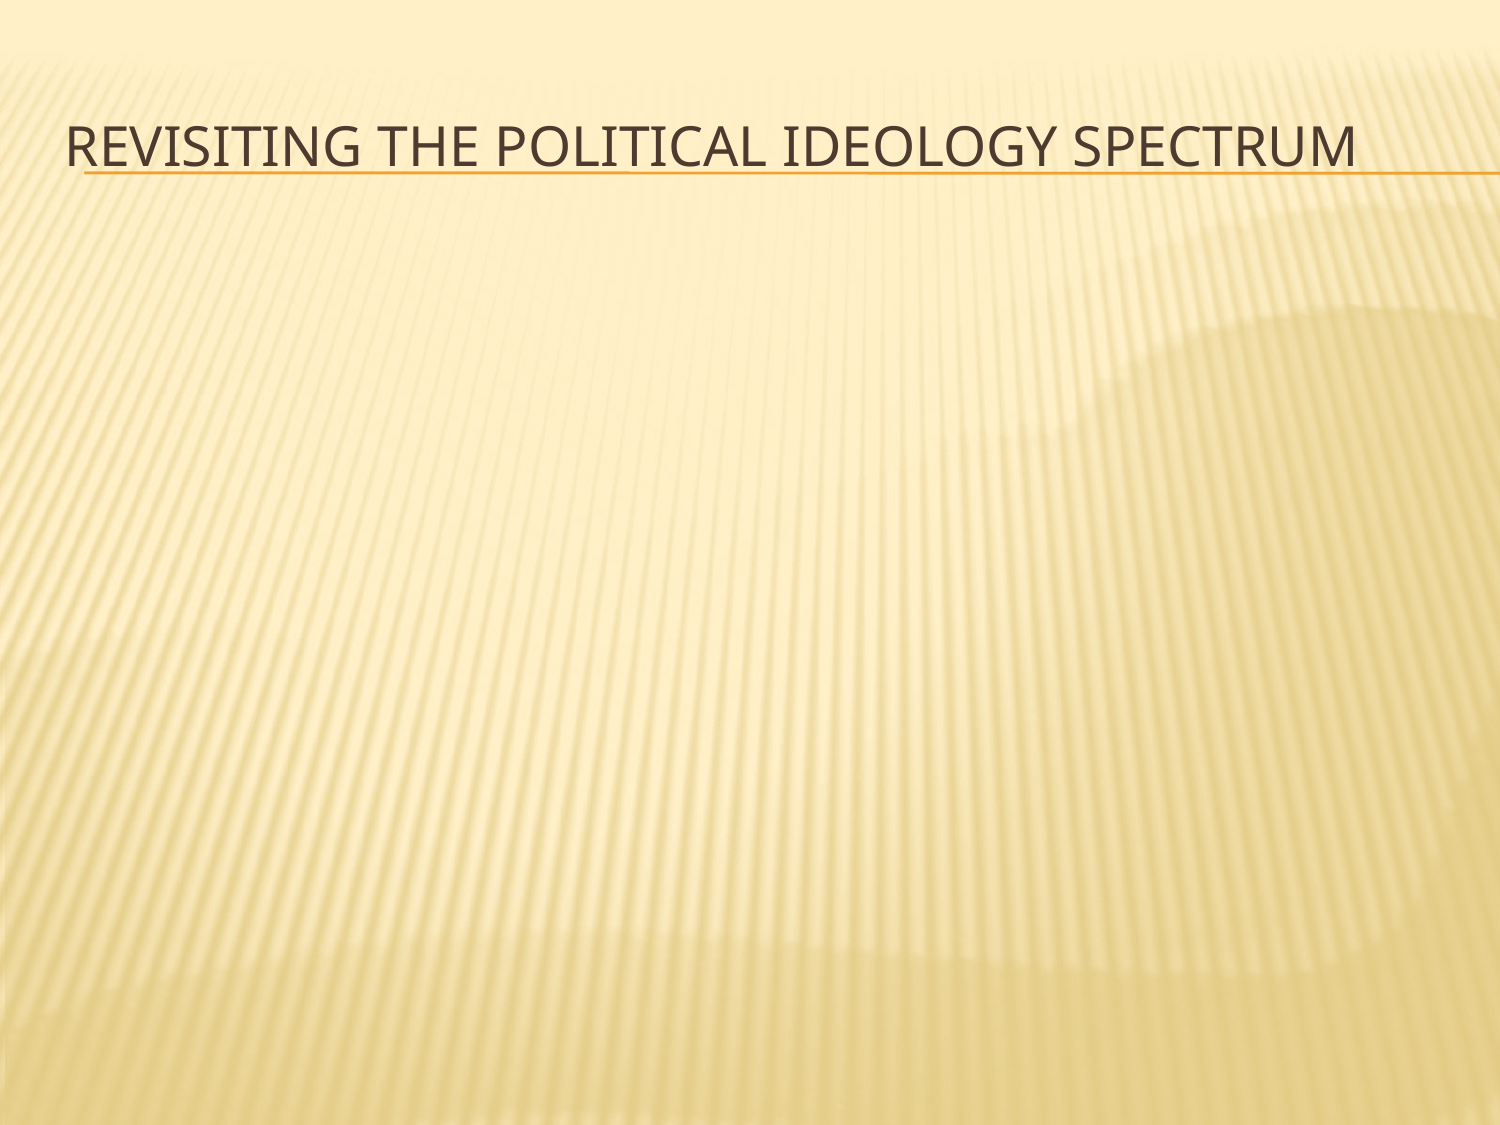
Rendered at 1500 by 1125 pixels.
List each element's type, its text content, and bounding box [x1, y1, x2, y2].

title Revisiting the political ideology spectrum [50, 75, 1475, 213]
